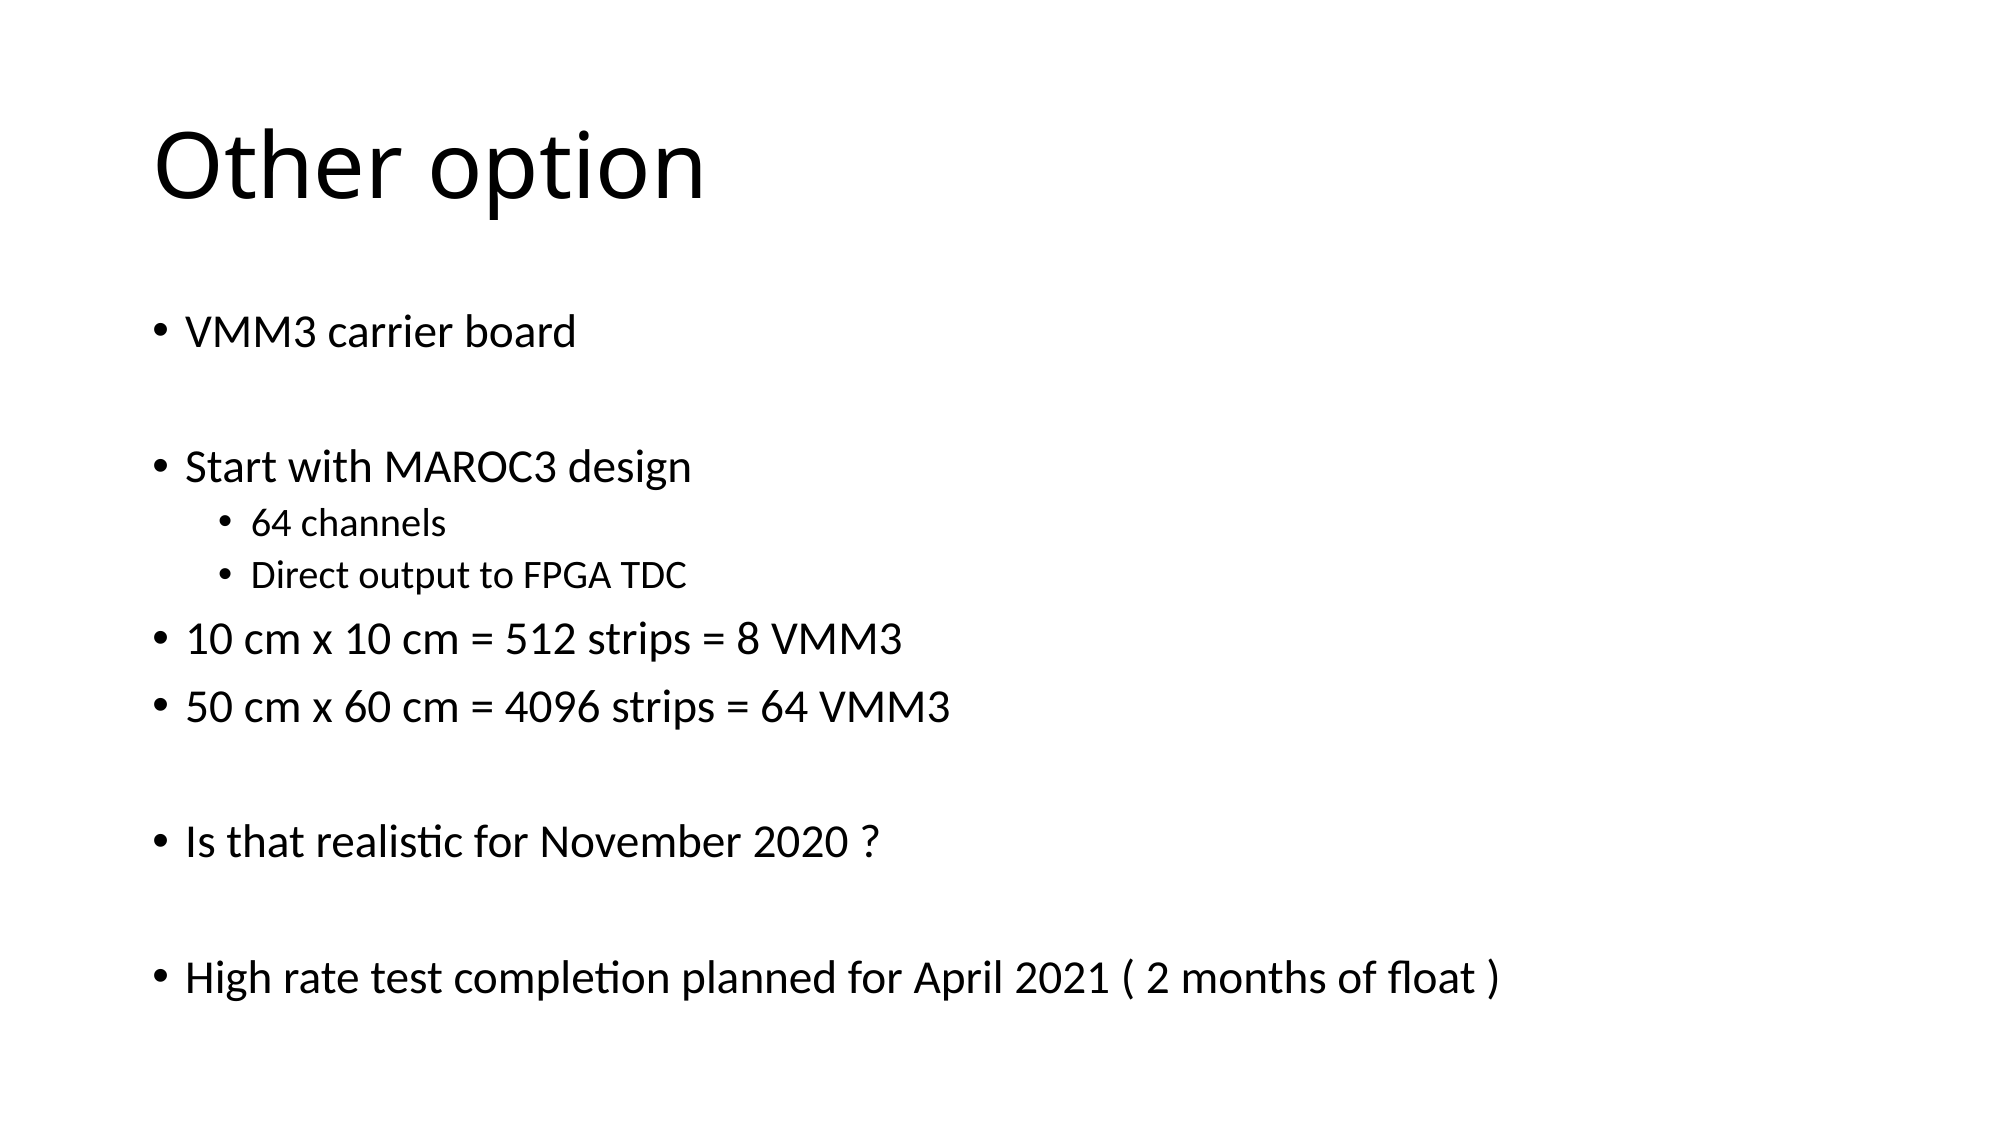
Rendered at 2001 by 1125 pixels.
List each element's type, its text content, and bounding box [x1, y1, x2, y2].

list VMM3 carrier board Start with MAROC3 design 64 channels Direct output to FPGA TDC 10 cm x 10 cm = 512 strips = 8 VMM3 50 cm x 60 cm = 4096 strips = 64 VMM3 Is that realistic for November 2020 ? High rate test completion planned for April 2021 ( 2 months of float ) [137, 299, 1863, 1014]
title Other option [137, 59, 1863, 278]
